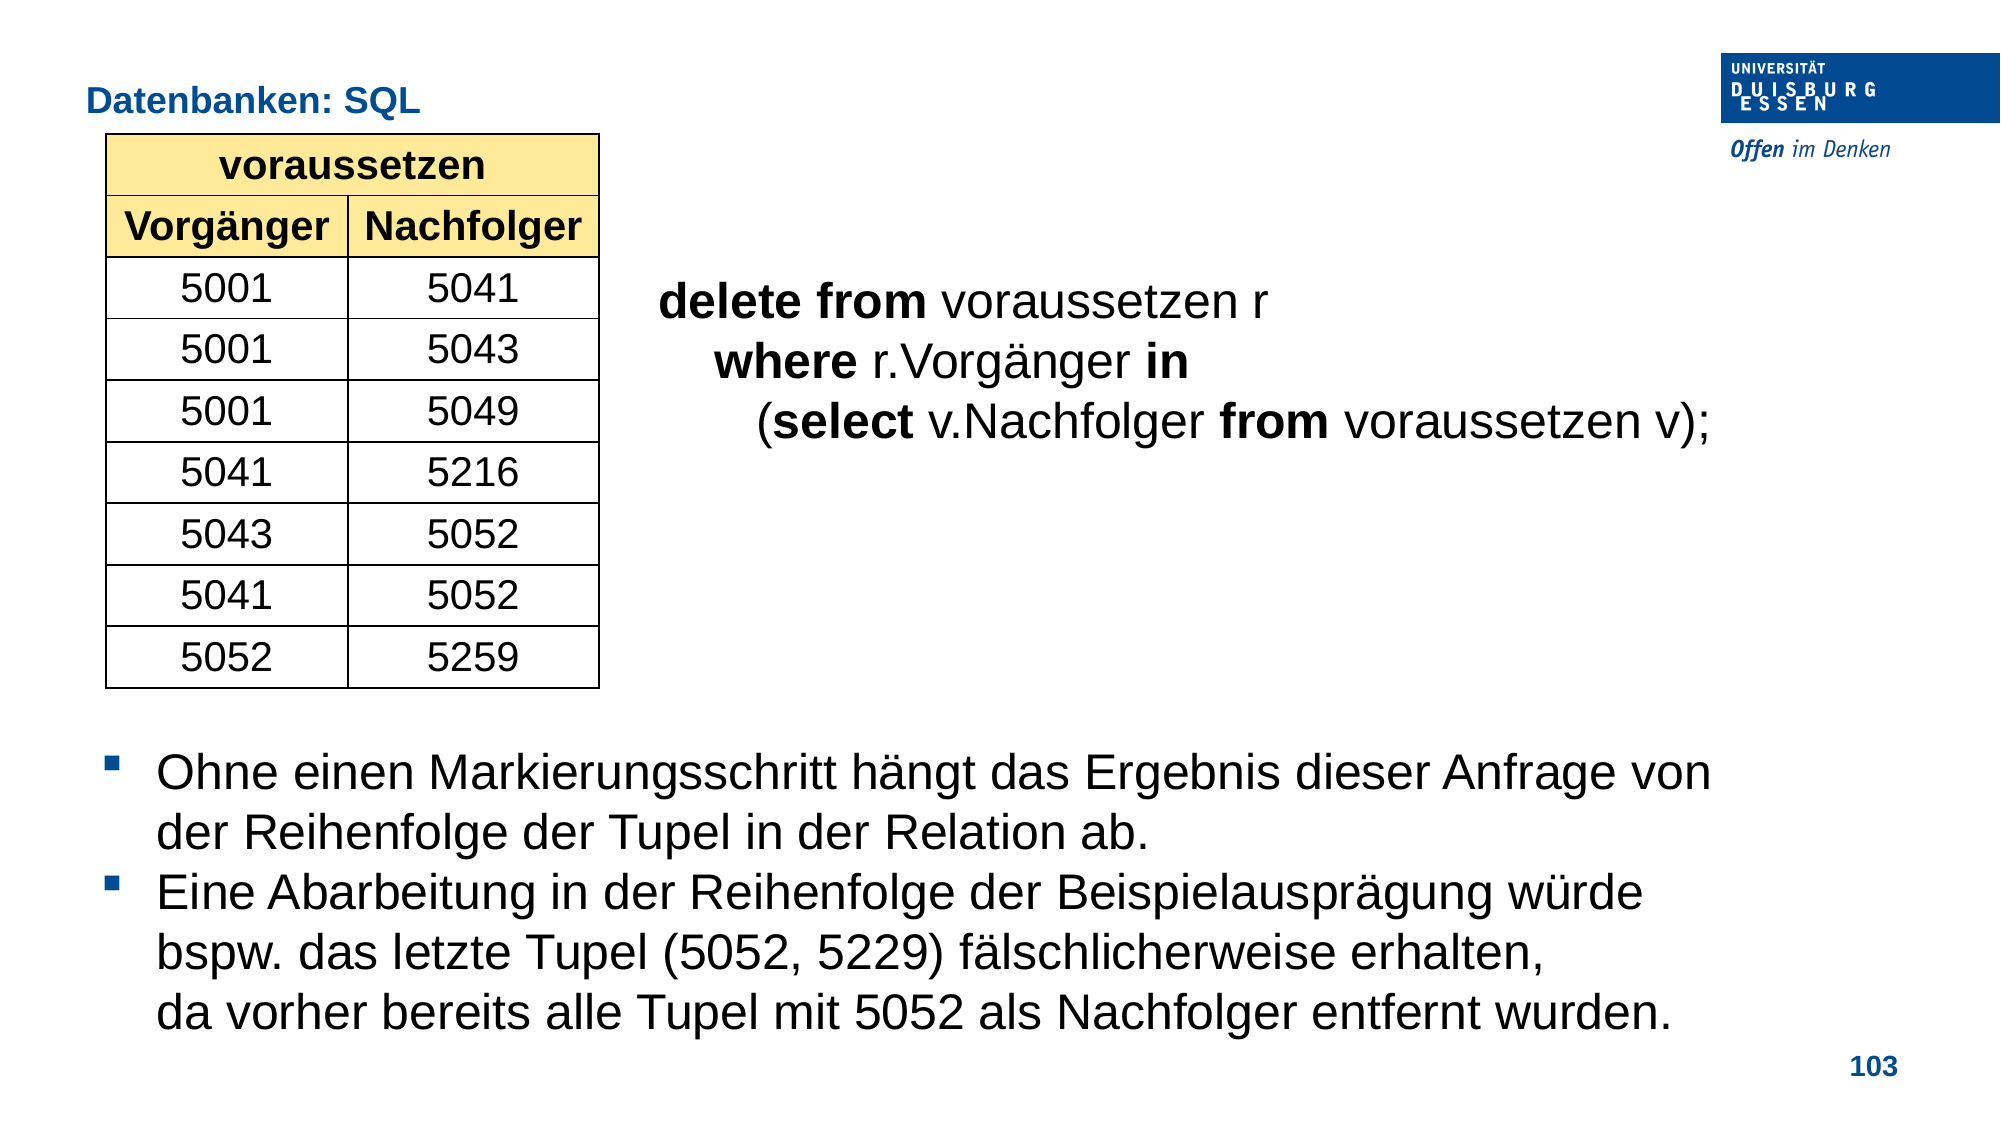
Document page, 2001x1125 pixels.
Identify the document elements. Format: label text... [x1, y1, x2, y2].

table_cell 5052 [349, 566, 598, 625]
table_cell 5216 [349, 443, 598, 502]
table_cell 5043 [349, 319, 598, 379]
table_cell Vorgänger [107, 196, 347, 256]
table_cell 5259 [349, 627, 598, 687]
table_cell 5001 [107, 258, 347, 318]
text_box Ohne einen Markierungsschritt hängt das Ergebnis dieser Anfrage von der Reihenfolge der Tupel in der Relation ab. Eine Abarbeitung in der Reihenfolge der Beispielausprägung würde bspw. das letzte Tupel (5052, 5229) fälschlicherweise erhalten, da vorher bereits alle Tupel mit 5052 als Nachfolger entfernt wurden. [85, 731, 1753, 1047]
table_cell 5001 [107, 381, 347, 441]
table_cell 5001 [107, 319, 347, 379]
list Datenbanken: SQL [85, 81, 1696, 122]
slide_number 103 [1677, 1039, 1914, 1081]
table_cell 5052 [349, 504, 598, 564]
table_cell 5041 [107, 566, 347, 625]
table_header voraussetzen [107, 135, 598, 195]
table_cell Nachfolger [349, 196, 598, 256]
text_box delete from voraussetzen r where r.Vorgänger in (select v.Nachfolger from voraussetzen v); [643, 260, 1796, 456]
table_cell 5043 [107, 504, 347, 564]
table_cell 5041 [349, 258, 598, 318]
picture [1721, 53, 2000, 162]
table_cell 5049 [349, 381, 598, 441]
table_cell 5041 [107, 443, 347, 502]
table_cell 5052 [107, 627, 347, 687]
